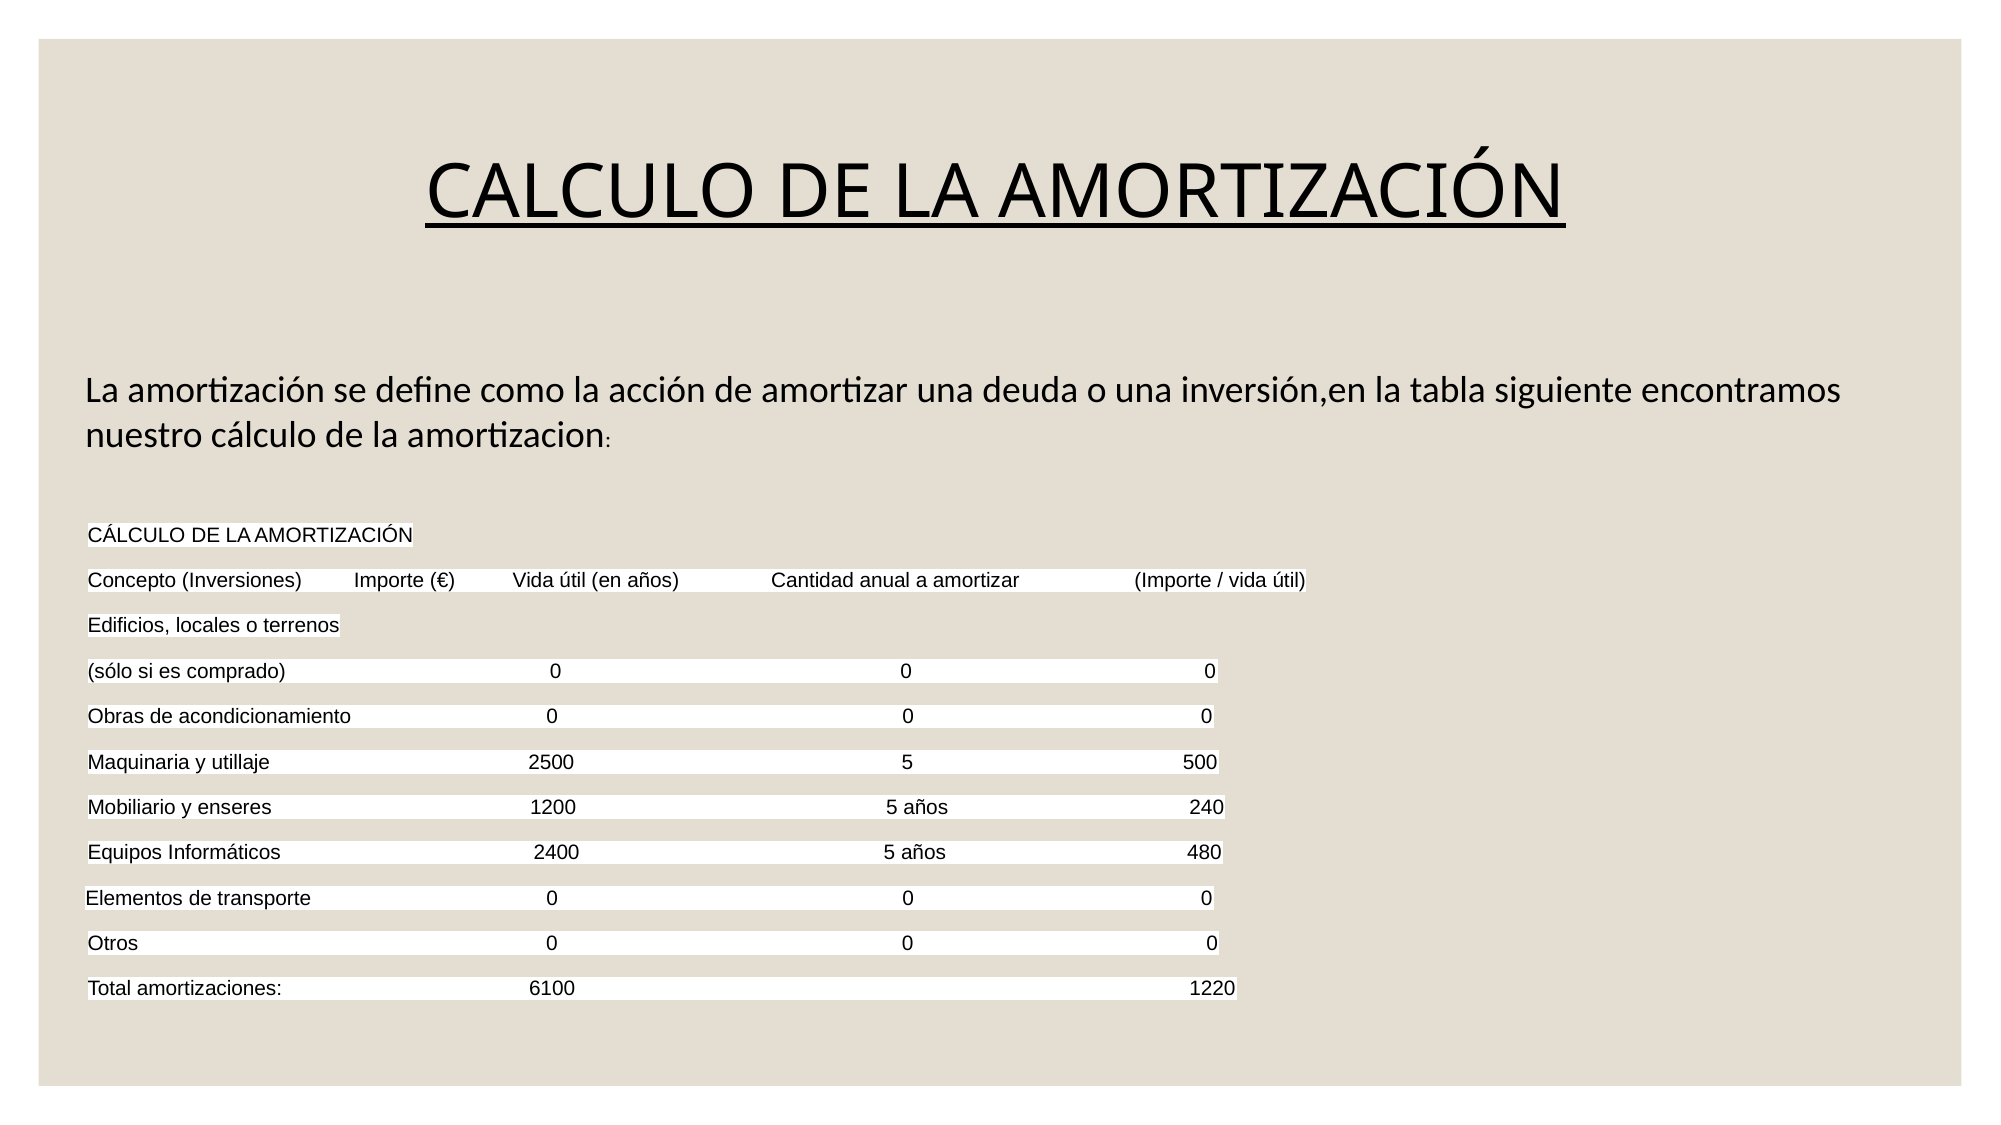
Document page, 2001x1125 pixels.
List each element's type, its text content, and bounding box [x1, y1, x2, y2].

list La amortización se define como la acción de amortizar una deuda o una inversión,en la tabla siguiente encontramos nuestro cálculo de la amortizacion: CÁLCULO DE LA AMORTIZACIÓN Concepto (Inversiones) Importe (€) Vida útil (en años) Cantidad anual a amortizar (Importe / vida útil) Edificios, locales o terrenos (sólo si es comprado) 0 0 0 Obras de acondicionamiento 0 0 0 Maquinaria y utillaje 2500 5 500 Mobiliario y enseres 1200 5 años 240 Equipos Informáticos 2400 5 años 480 Elementos de transporte 0 0 0 Otros 0 0 0 Total amortizaciones: 6100 1220 [70, 349, 1949, 995]
text_box CALCULO DE LA AMORTIZACIÓN [214, 127, 1777, 298]
